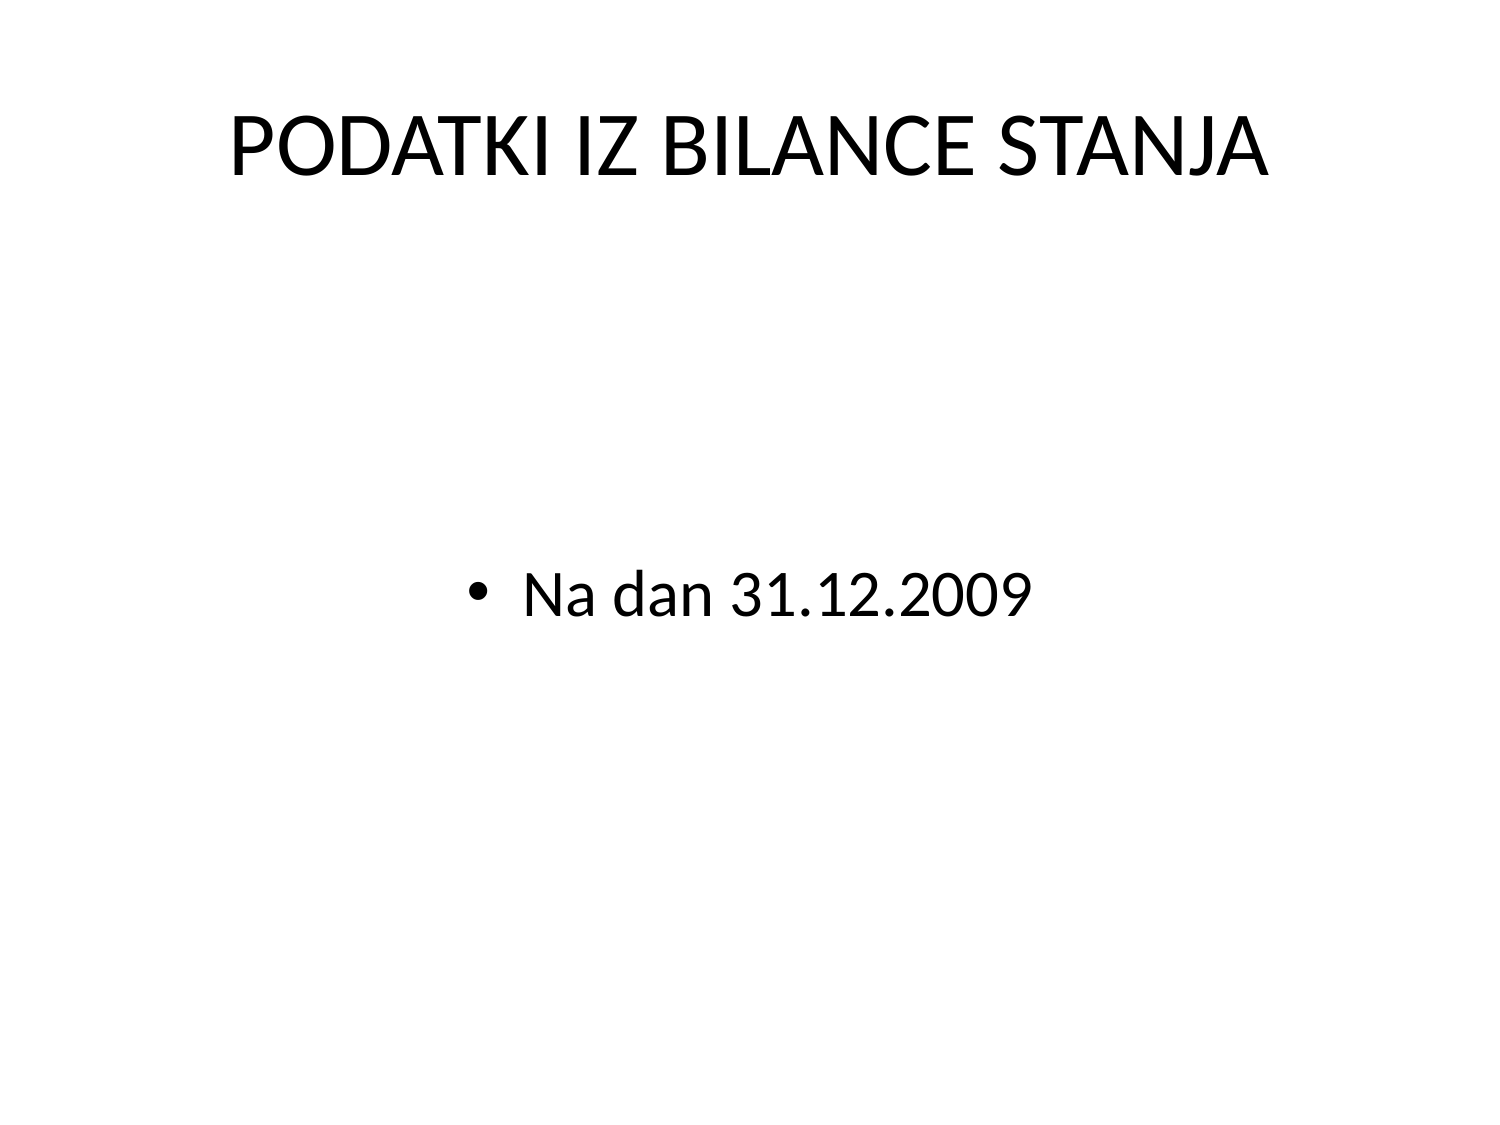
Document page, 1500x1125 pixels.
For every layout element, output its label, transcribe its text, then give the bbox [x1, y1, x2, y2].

title PODATKI IZ BILANCE STANJA [75, 45, 1425, 233]
list Na dan 31.12.2009 [75, 262, 1425, 1005]
